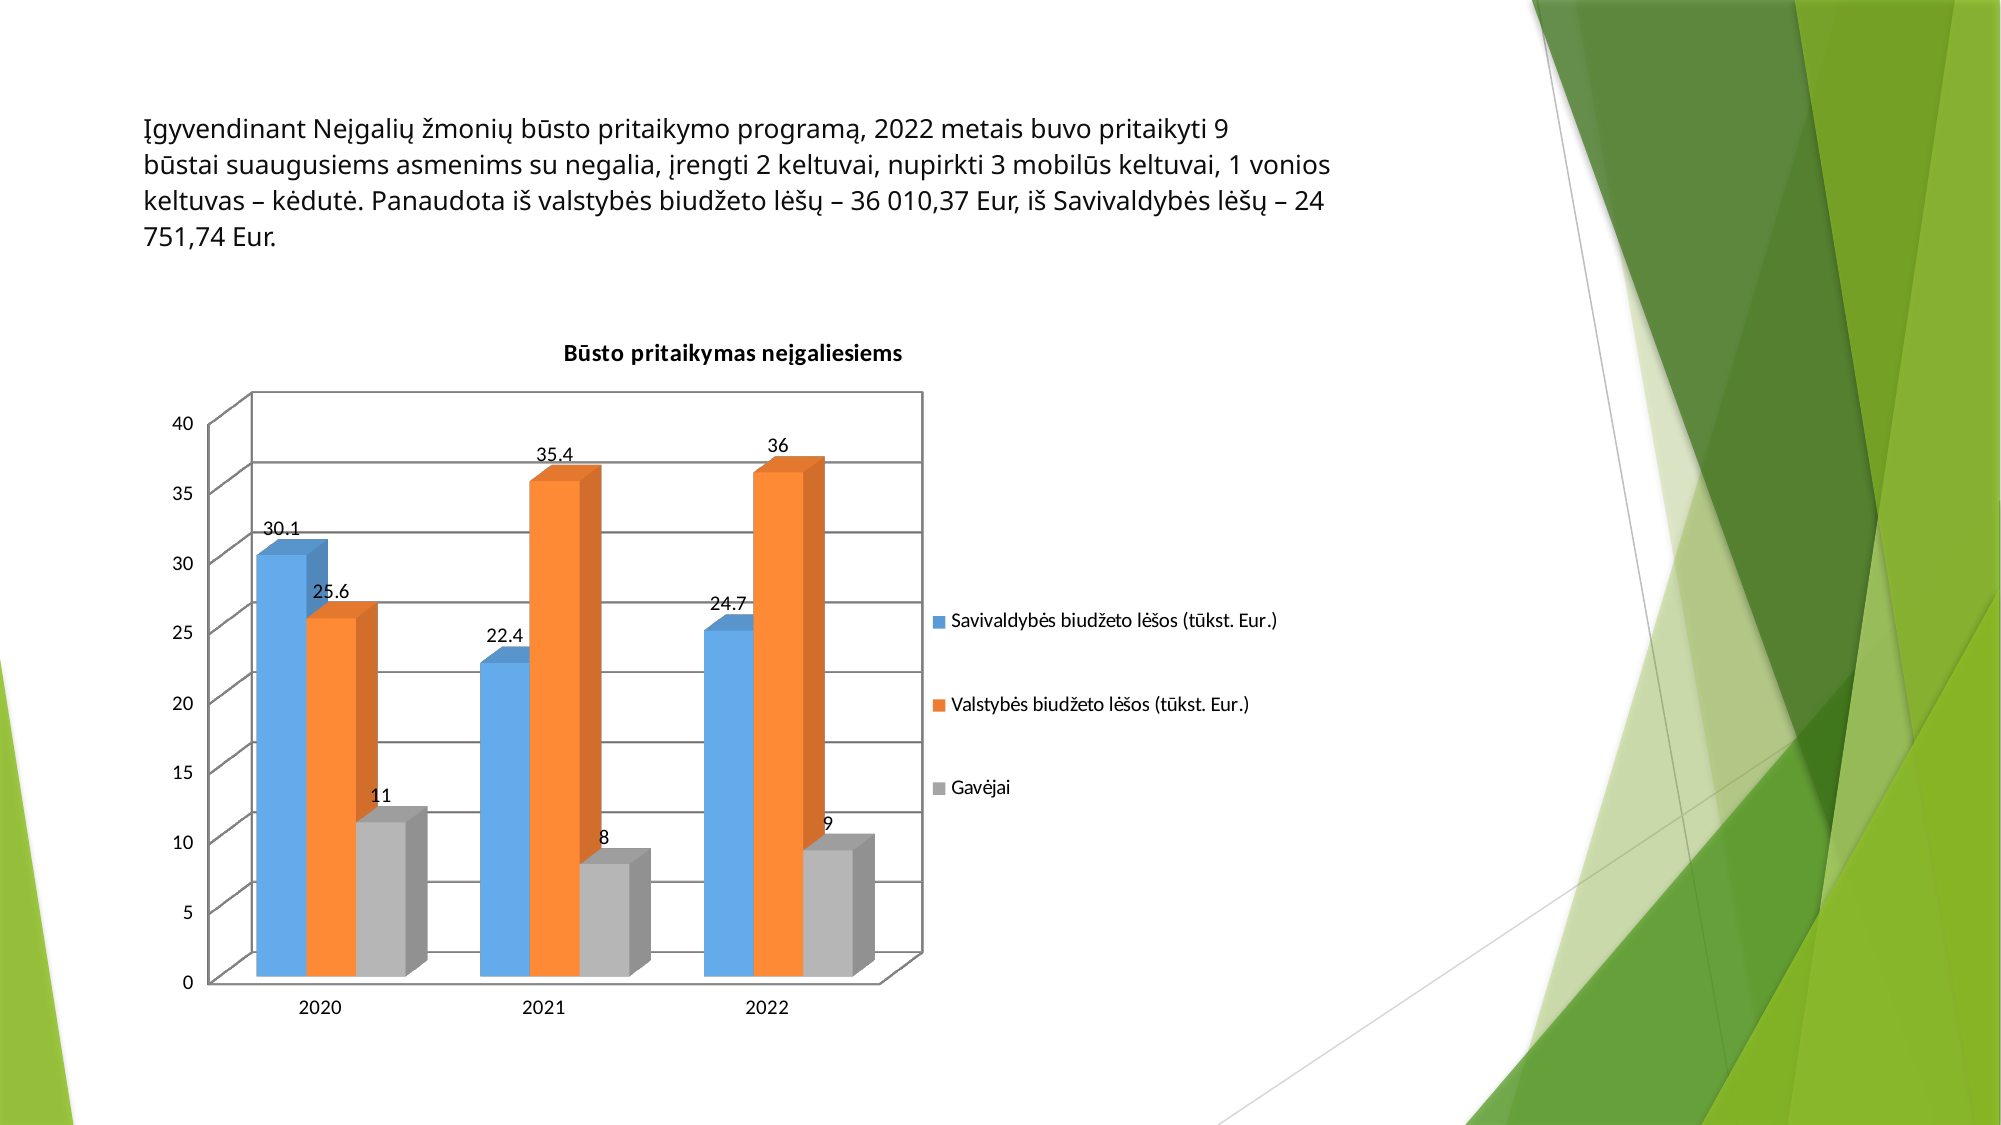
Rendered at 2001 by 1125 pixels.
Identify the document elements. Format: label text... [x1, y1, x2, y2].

title Įgyvendinant Neįgalių žmonių būsto pritaikymo programą, 2022 metais buvo pritaikyti 9 būstai suaugusiems asmenims su negalia, įrengti 2 keltuvai, nupirkti 3 mobilūs keltuvai, 1 vonios keltuvas – kėdutė. Panaudota iš valstybės biudžeto lėšų – 36 010,37 Eur, iš Savivaldybės lėšų – 24 751,74 Eur. [128, 99, 1376, 293]
chart [148, 311, 1319, 1037]
